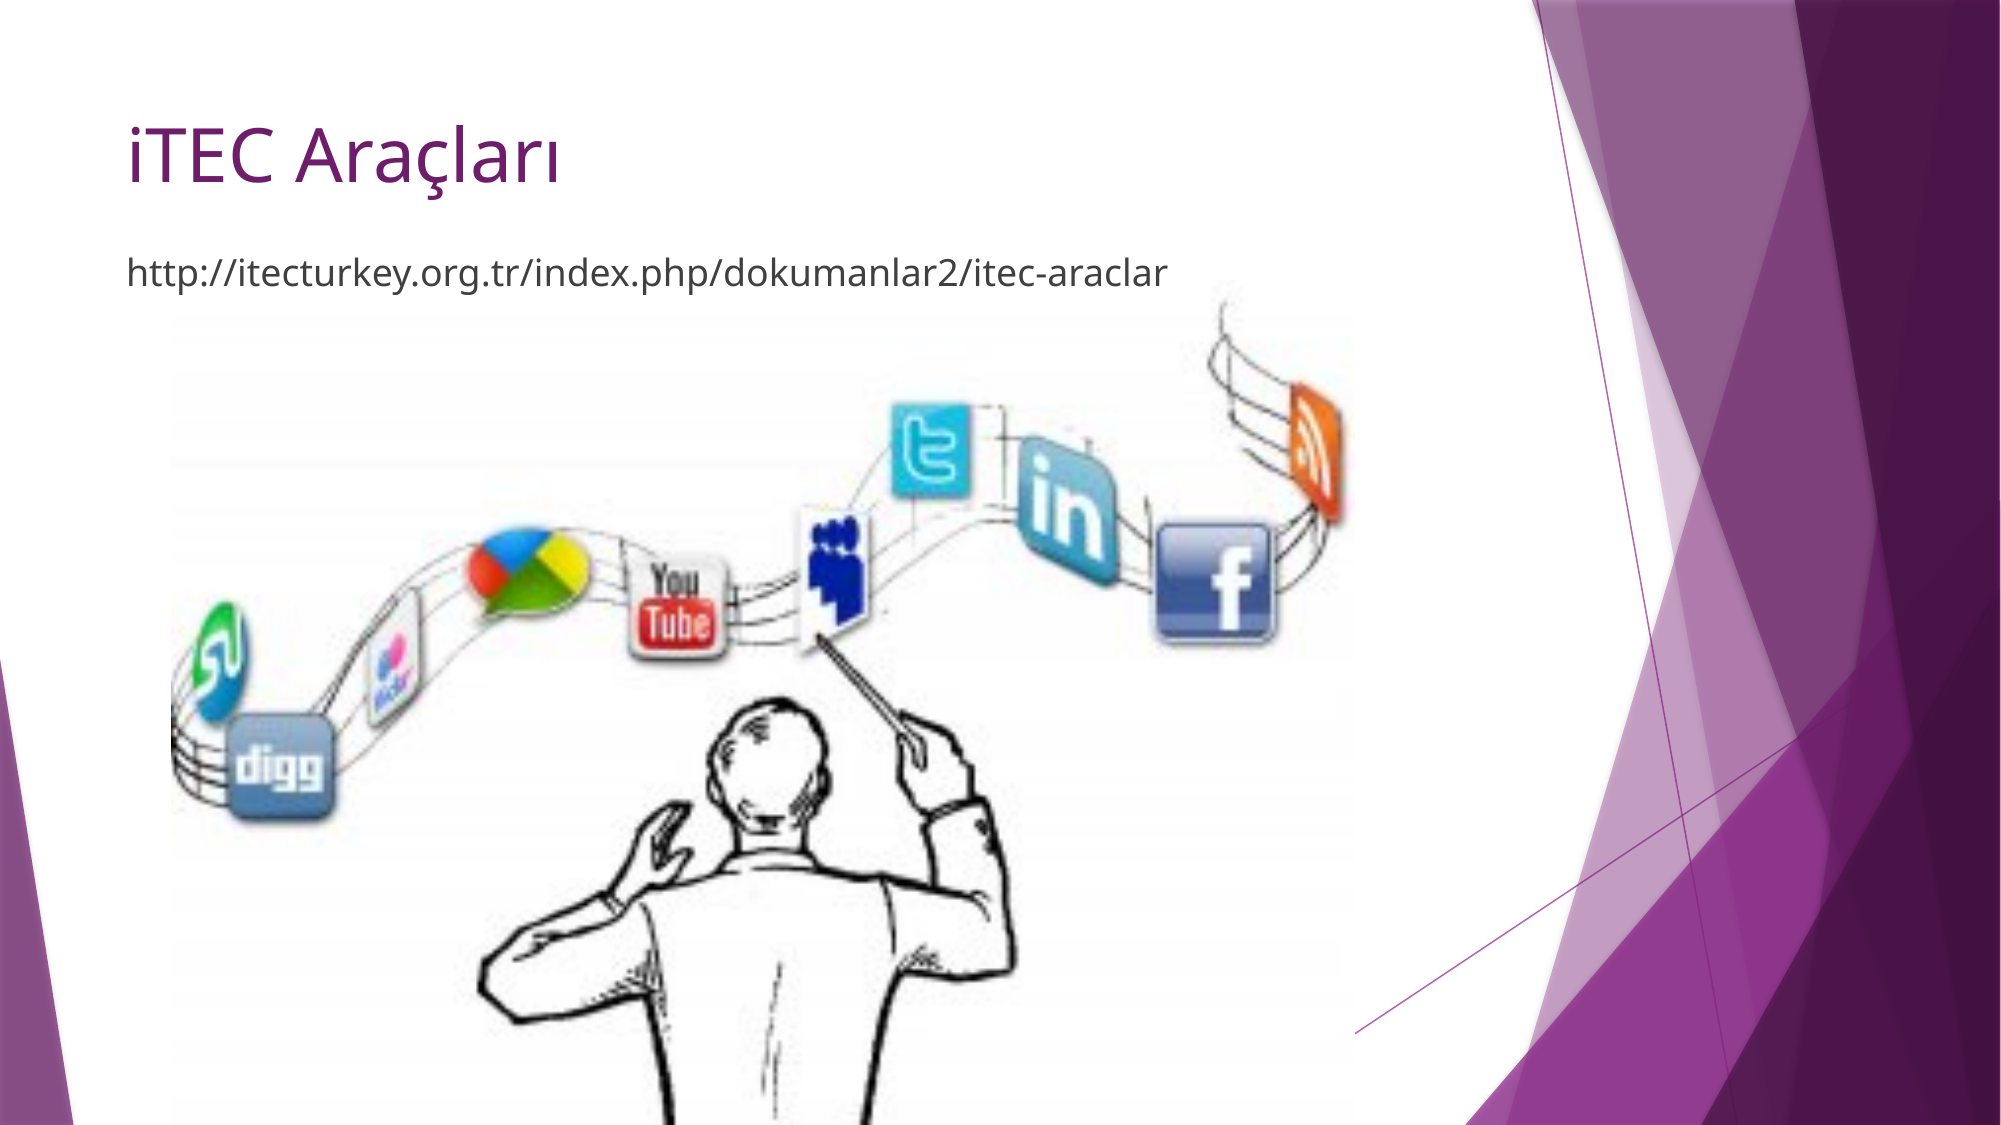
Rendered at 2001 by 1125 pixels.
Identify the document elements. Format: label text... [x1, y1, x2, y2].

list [170, 280, 1355, 1125]
text_box http://itecturkey.org.tr/index.php/dokumanlar2/itec-araclar [111, 241, 1522, 321]
title iTEC Araçları [111, 99, 1522, 241]
